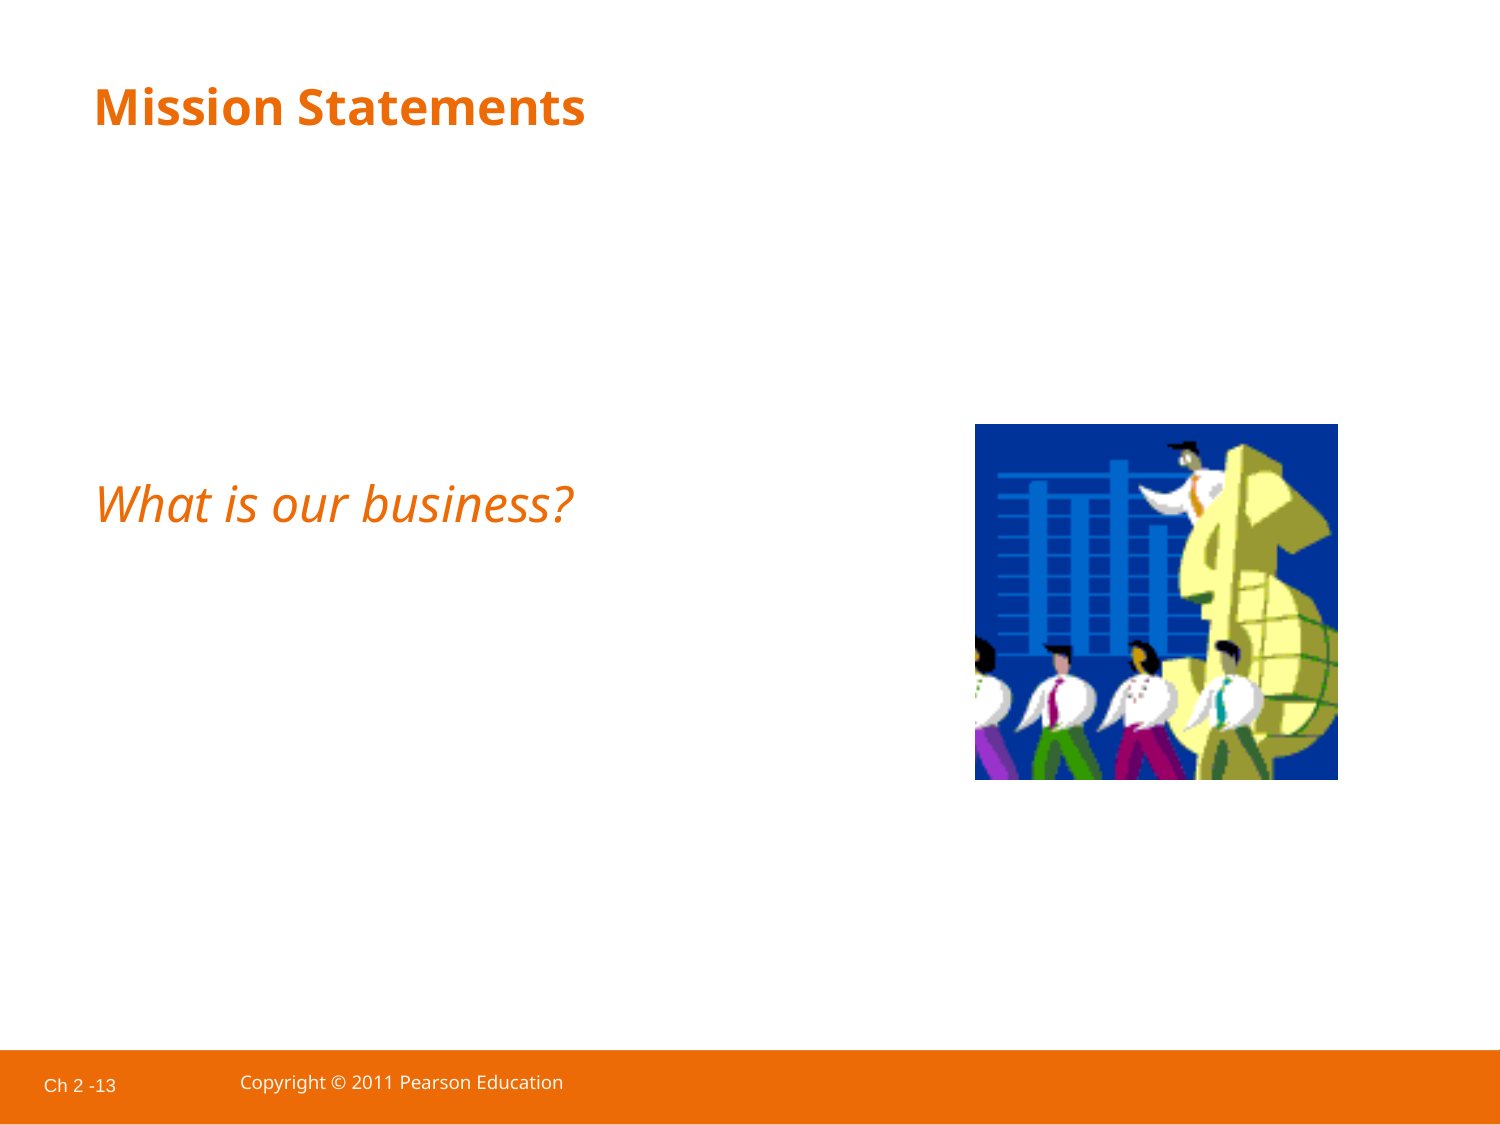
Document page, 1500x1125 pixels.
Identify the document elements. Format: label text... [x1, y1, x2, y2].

picture [1248, 1042, 1500, 1124]
text_box Copyright © 2011 Pearson Education [233, 1070, 697, 1093]
text_box Ch 2 -13 [43, 1073, 178, 1097]
list What is our business? [86, 399, 1163, 651]
text_box Mission Statements [87, 74, 1090, 136]
picture [974, 424, 1338, 780]
text_box [0, 1050, 1500, 1125]
